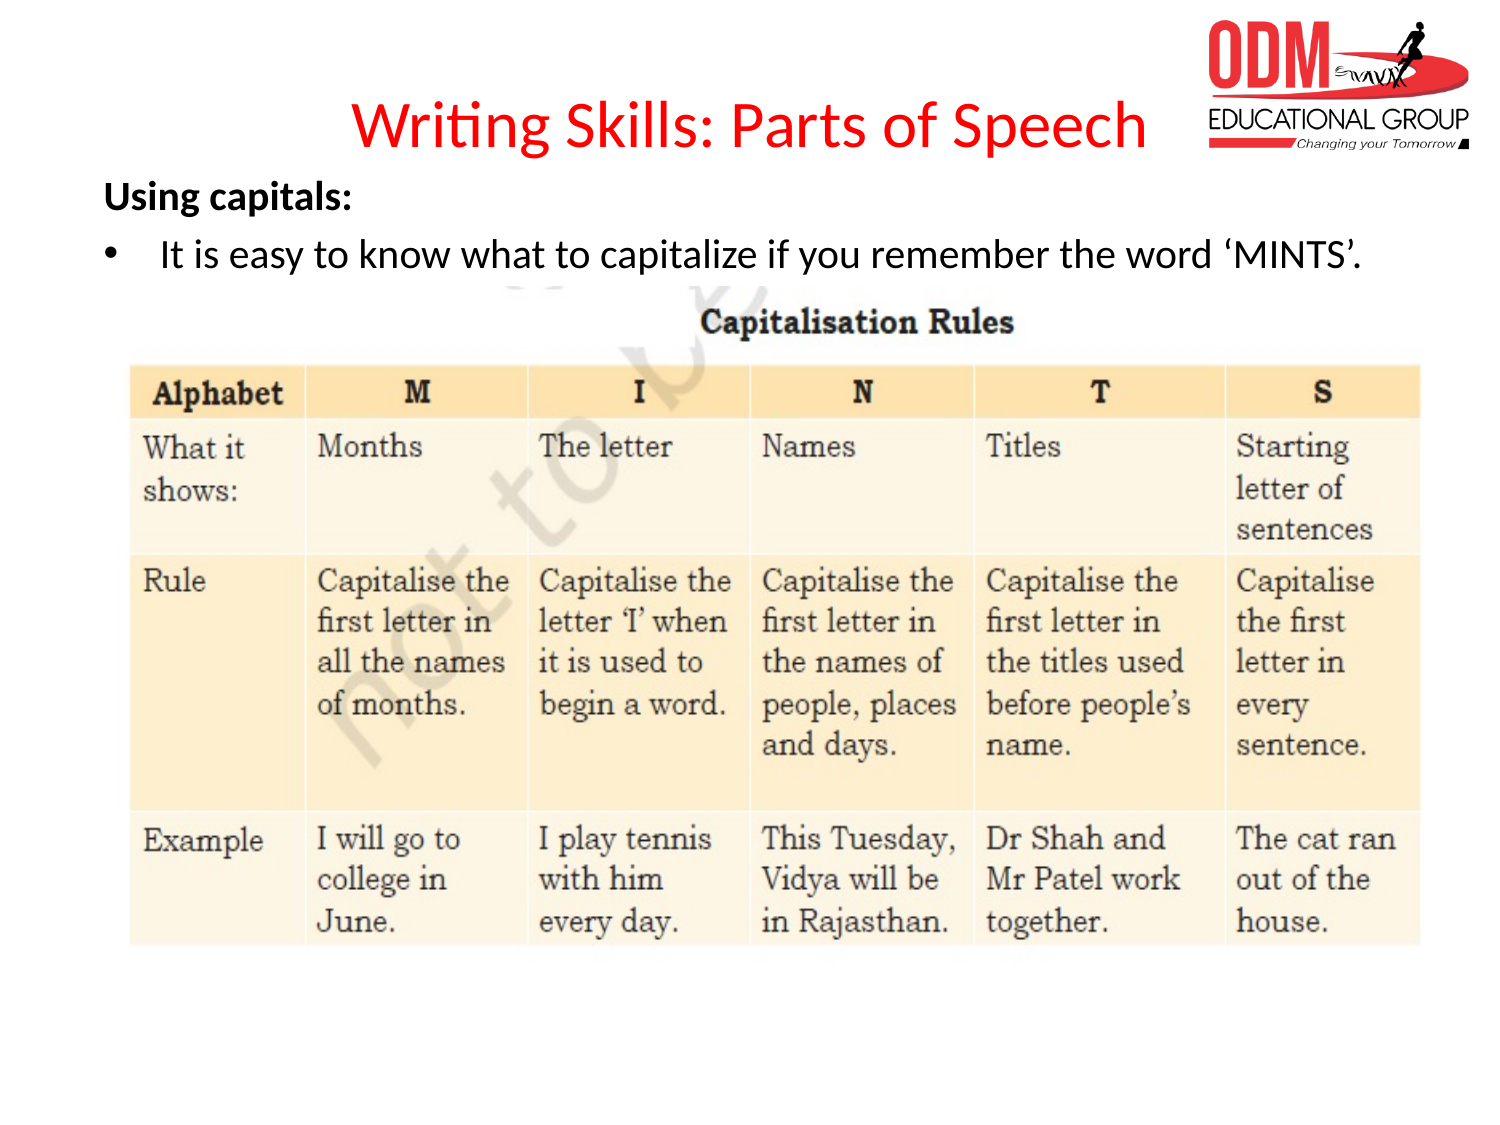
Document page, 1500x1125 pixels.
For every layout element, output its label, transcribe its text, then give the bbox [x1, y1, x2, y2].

title Writing Skills: Parts of Speech [75, 45, 1425, 197]
picture [105, 286, 1426, 965]
picture [1209, 20, 1469, 150]
list Using capitals: It is easy to know what to capitalize if you remember the word ‘MINTS’. [88, 160, 1439, 1017]
